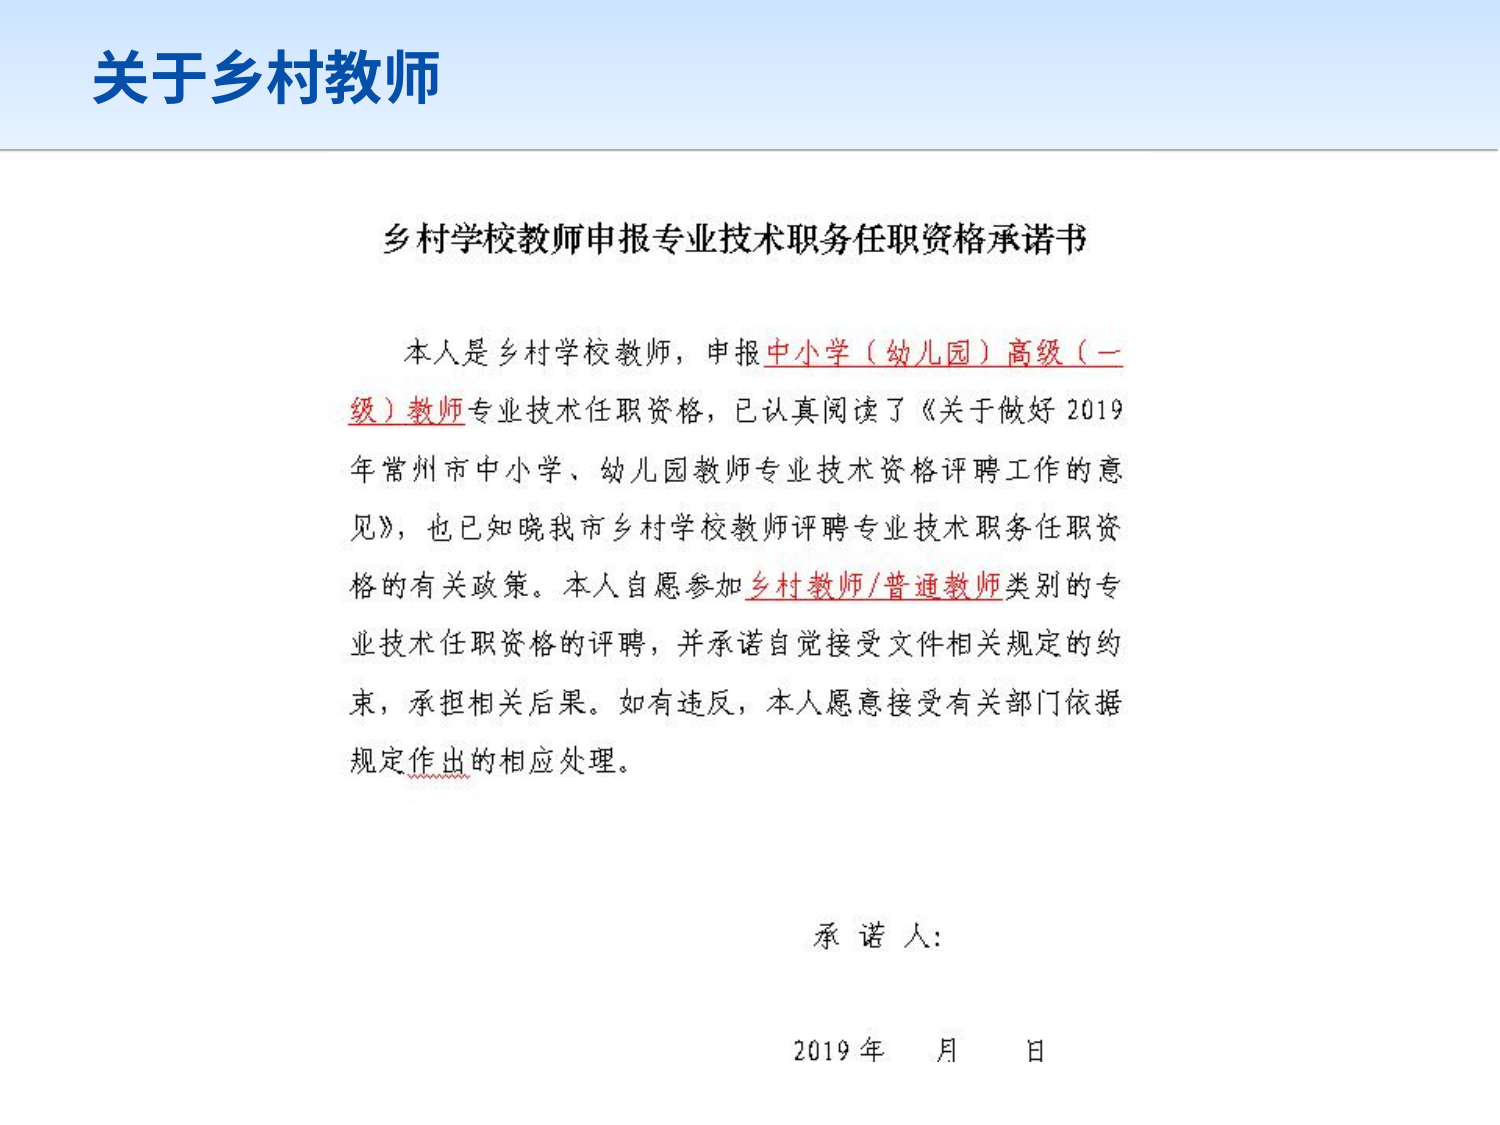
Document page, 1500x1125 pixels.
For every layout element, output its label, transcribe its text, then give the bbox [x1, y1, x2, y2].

picture [327, 152, 1147, 1062]
title 关于乡村教师 [76, 23, 1424, 131]
